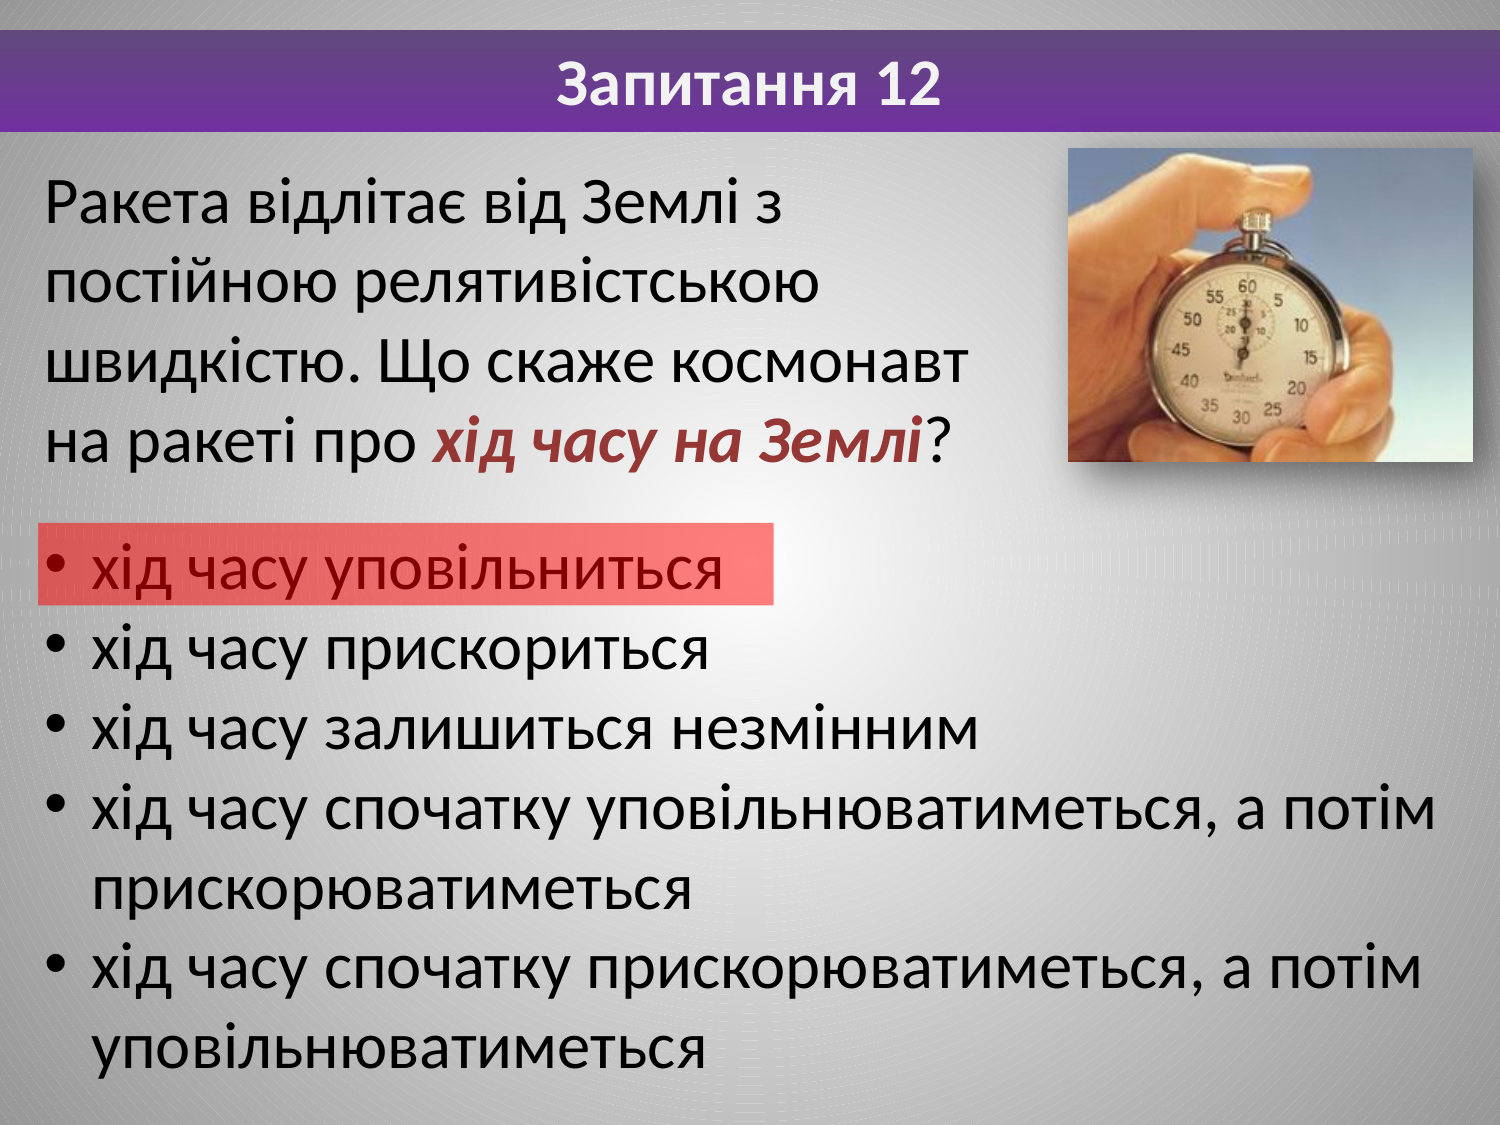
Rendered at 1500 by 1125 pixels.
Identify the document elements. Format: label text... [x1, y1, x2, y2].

text_box хід часу уповільниться хід часу прискориться хід часу залишиться незмінним хід часу спочатку уповільнюватиметься, а потім прискорюватиметься хід часу спочатку прискорюватиметься, а потім уповільнюватиметься [29, 515, 1461, 1090]
text_box [36, 521, 776, 608]
text_box Ракета відлітає від Землі з постійною релятивістською швидкістю. Що скаже космонавт на ракеті про хід часу на Землі? [29, 148, 1058, 484]
text_box Запитання 12 [0, 30, 1500, 132]
picture [1068, 148, 1473, 462]
